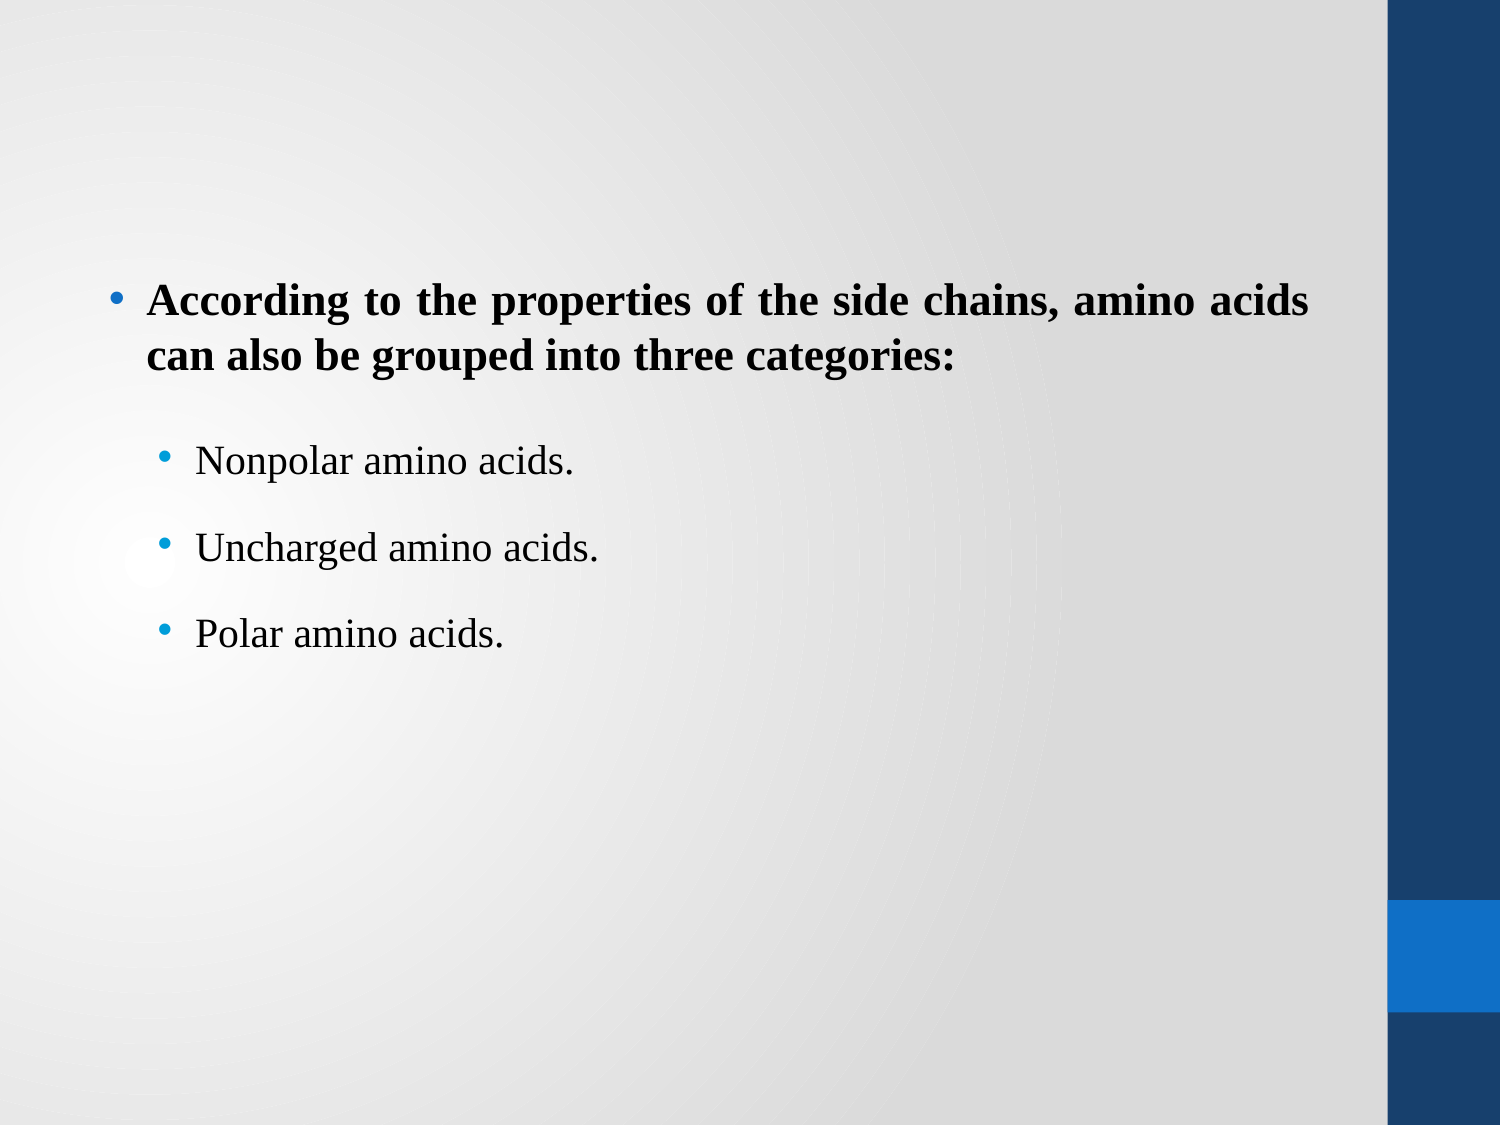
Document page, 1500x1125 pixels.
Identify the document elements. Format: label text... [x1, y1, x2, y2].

list According to the properties of the side chains, amino acids can also be grouped into three categories: Nonpolar amino acids. Uncharged amino acids. Polar amino acids. [75, 262, 1325, 1050]
